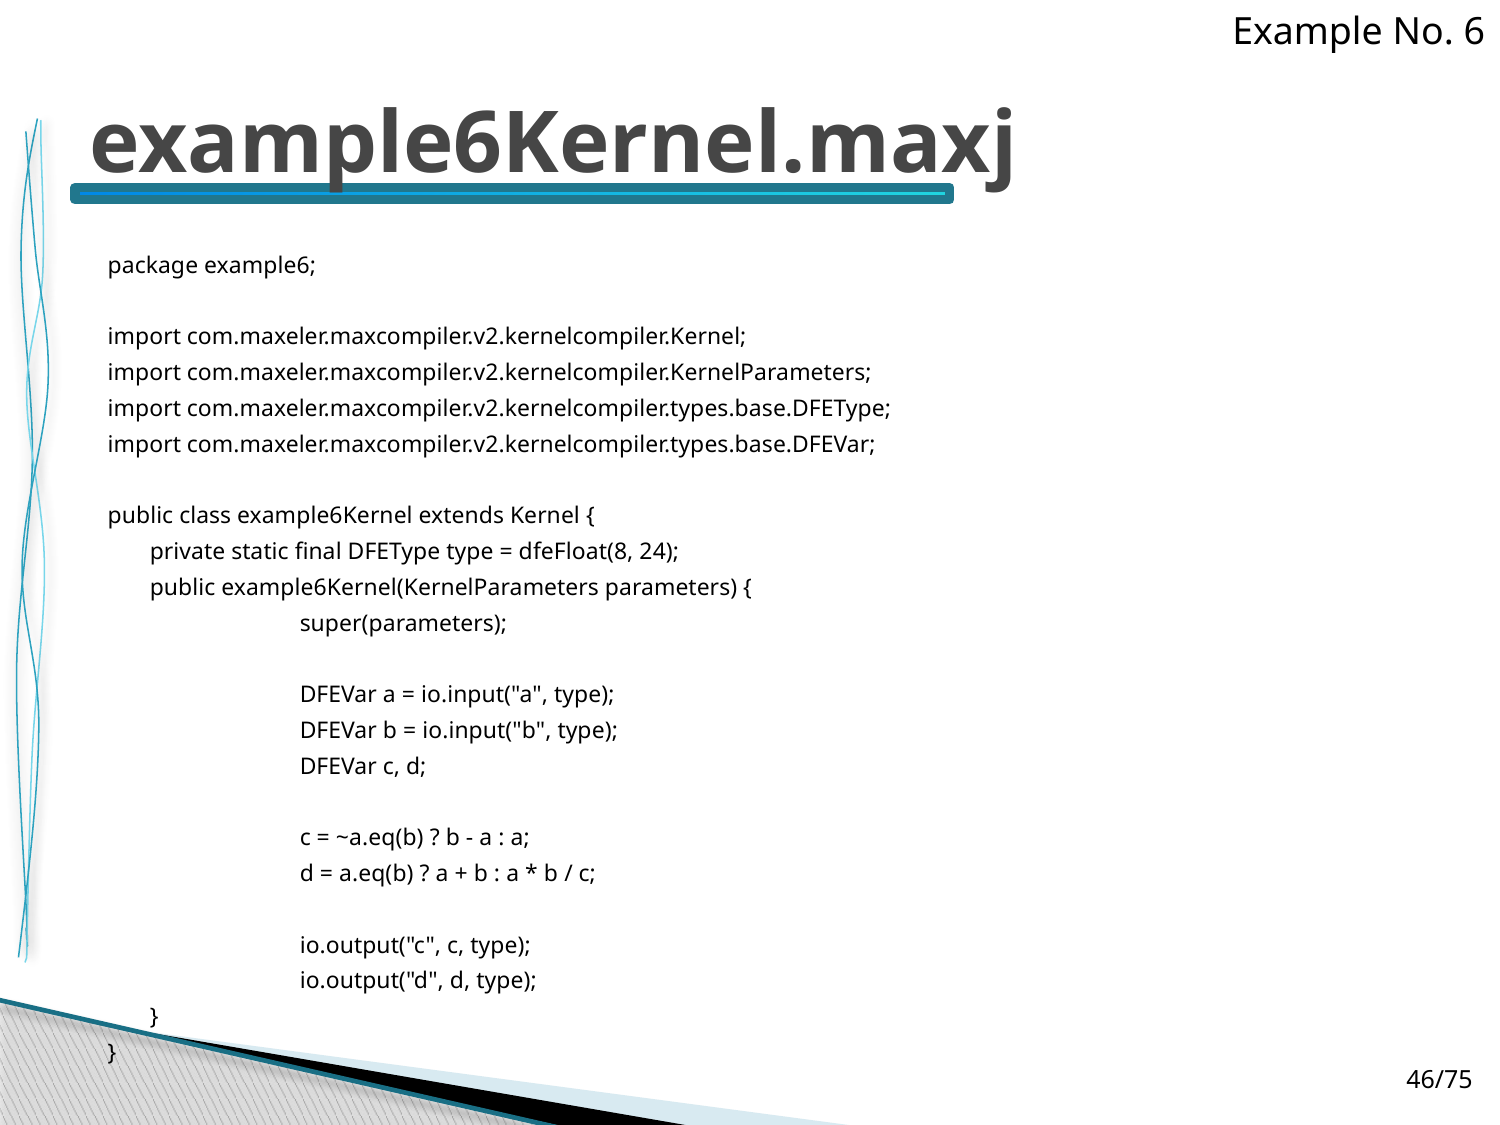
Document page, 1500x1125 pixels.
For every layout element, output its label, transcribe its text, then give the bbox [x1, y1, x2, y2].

list package example6; import com.maxeler.maxcompiler.v2.kernelcompiler.Kernel; import com.maxeler.maxcompiler.v2.kernelcompiler.KernelParameters; import com.maxeler.maxcompiler.v2.kernelcompiler.types.base.DFEType; import com.maxeler.maxcompiler.v2.kernelcompiler.types.base.DFEVar; public class example6Kernel extends Kernel { private static final DFEType type = dfeFloat(8, 24); public example6Kernel(KernelParameters parameters) { super(parameters); DFEVar a = io.input("a", type); DFEVar b = io.input("b", type); DFEVar c, d; c = ~a.eq(b) ? b - a : a; d = a.eq(b) ? a + b : a * b / c; io.output("c", c, type); io.output("d", d, type); } } [75, 243, 1425, 986]
title example6Kernel.maxj [75, 45, 1425, 233]
list Example No. 6 [1074, 0, 1500, 63]
